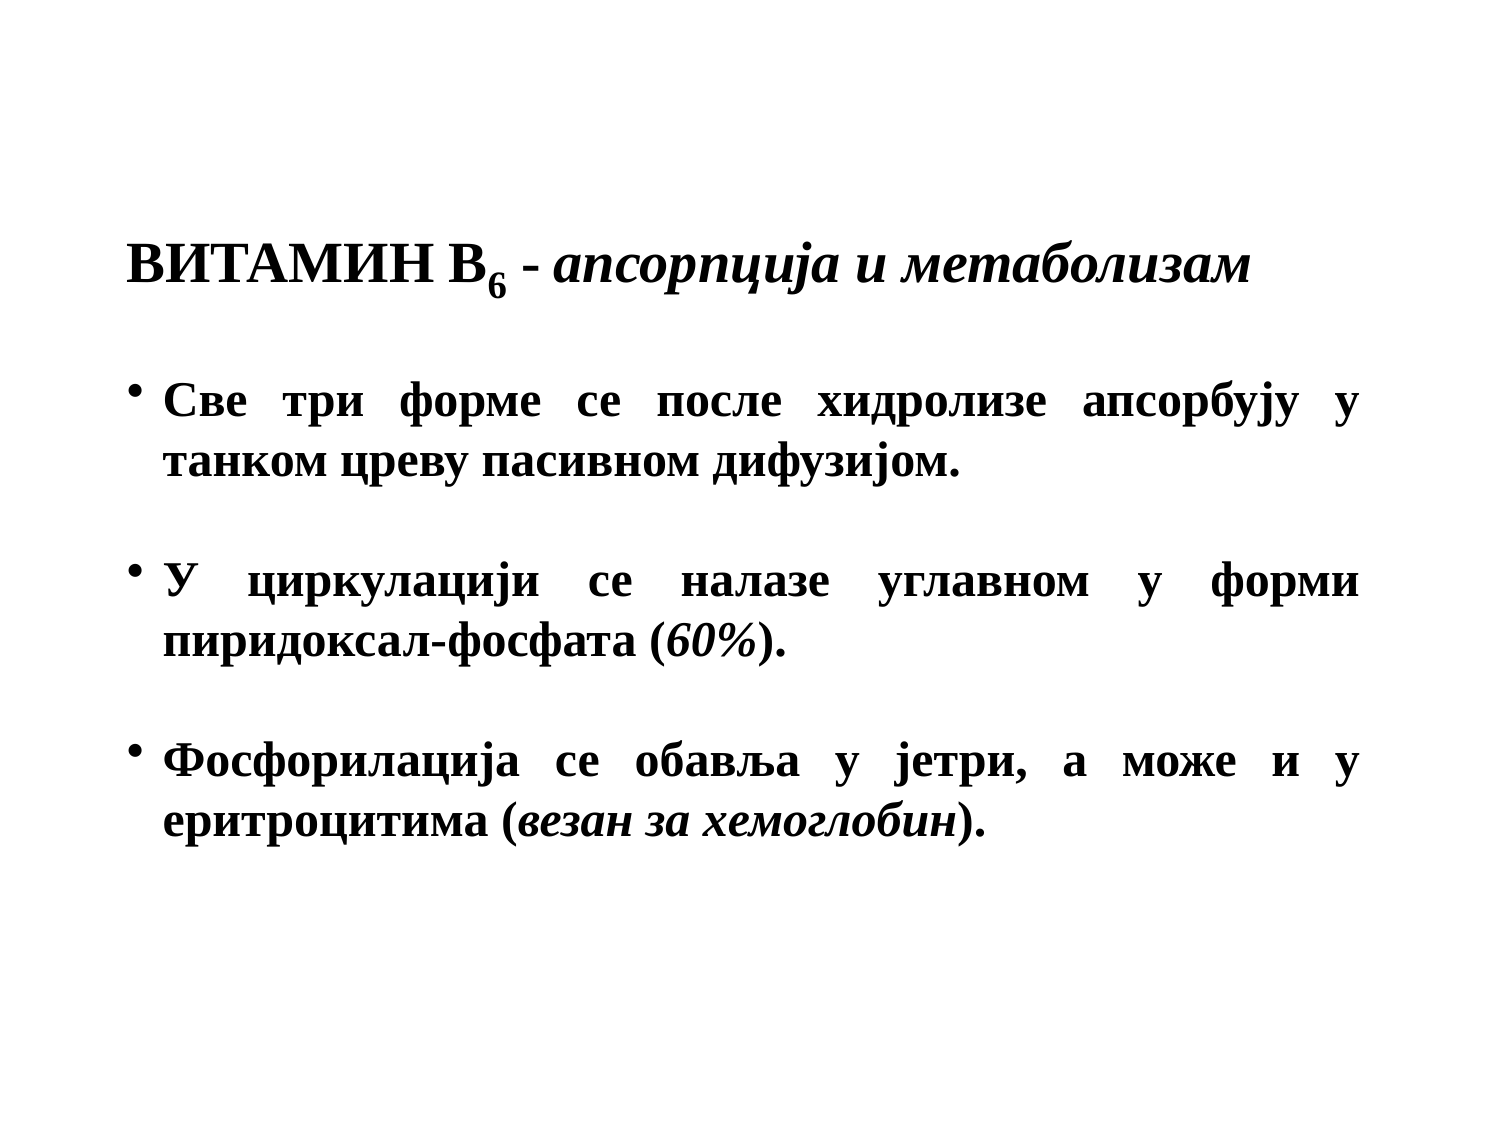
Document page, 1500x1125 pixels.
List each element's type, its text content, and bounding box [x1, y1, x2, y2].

text_box ВИТАМИН B6 - апсорпција и метаболизам Све три форме се после хидролизе апсорбују у танком цреву пасивном дифузијом. У циркулацији се налазе углавном у форми пиридоксал-фосфата (60%). Фосфорилација се обавља у јетри, а може и у еритроцитима (везан за хемоглобин). [112, 208, 1375, 854]
